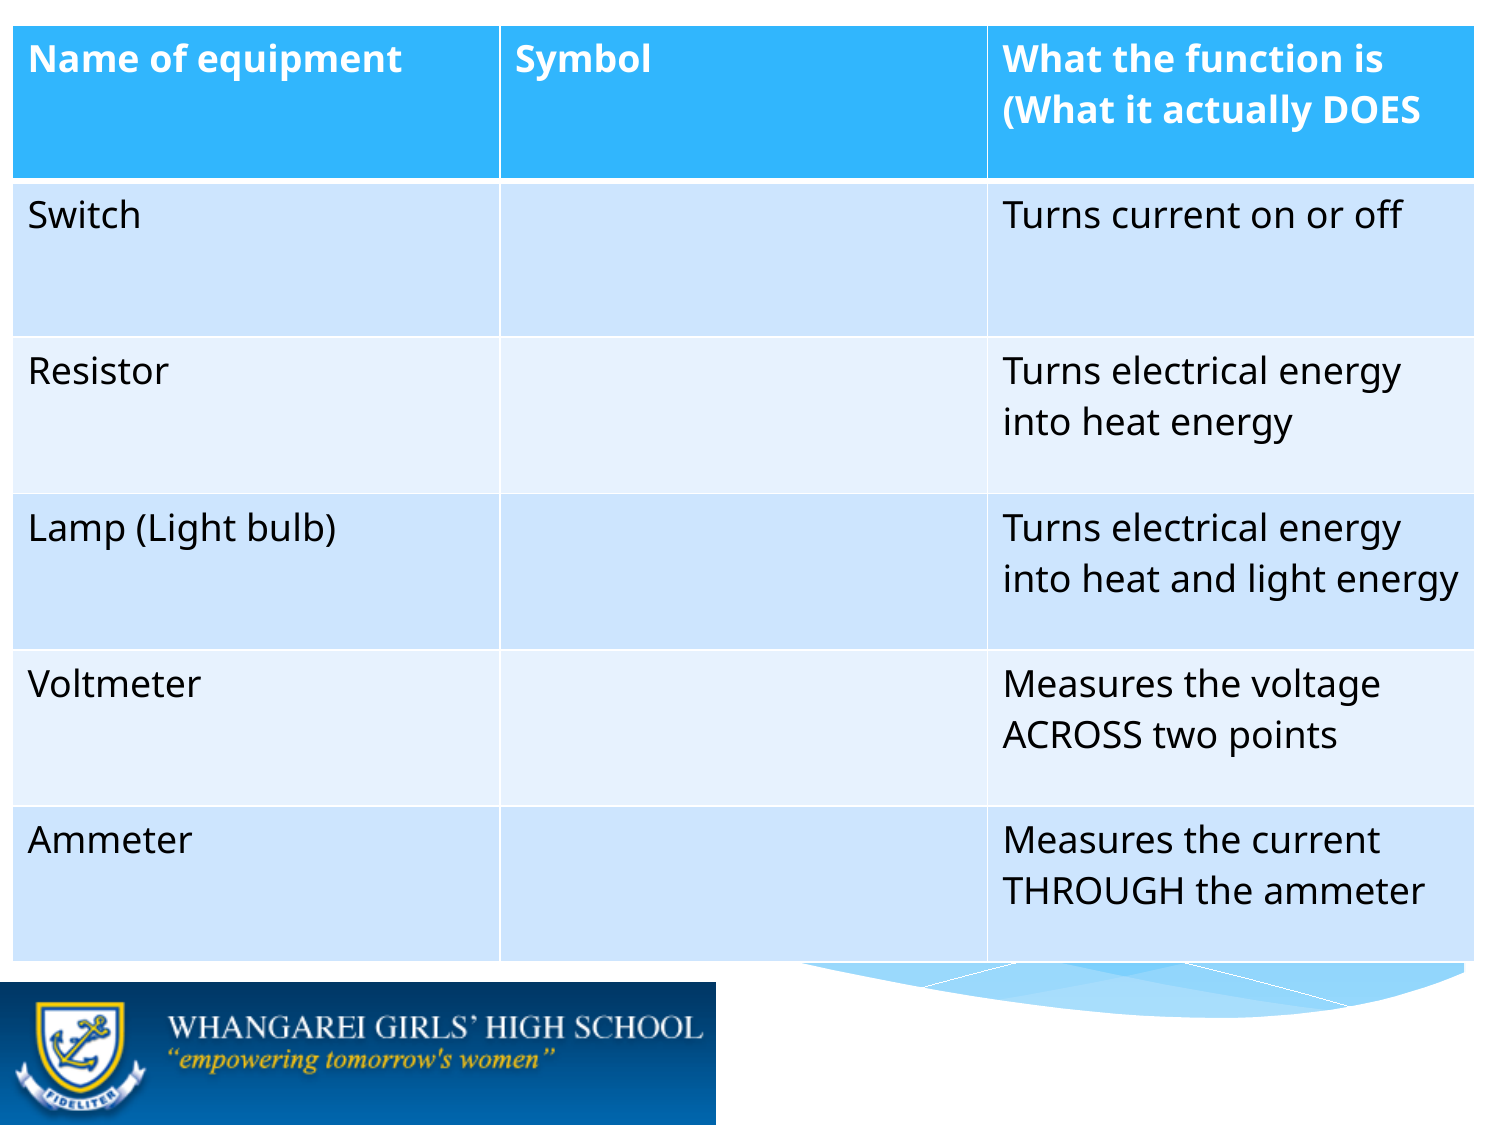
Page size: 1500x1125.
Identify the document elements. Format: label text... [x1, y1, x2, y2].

table_cell Turns electrical energy into heat energy [988, 338, 1474, 493]
table_cell Switch [13, 184, 499, 336]
table_cell [501, 651, 987, 805]
table_cell Turns current on or off [988, 184, 1474, 336]
table_cell [501, 184, 987, 336]
picture [0, 982, 716, 1125]
table_header What the function is (What it actually DOES [988, 26, 1474, 178]
table_cell Lamp (Light bulb) [13, 494, 499, 649]
table_header Name of equipment [13, 26, 499, 178]
table_cell Voltmeter [13, 651, 499, 805]
table_cell Measures the current THROUGH the ammeter [988, 807, 1474, 961]
table_cell Ammeter [13, 807, 499, 961]
table_header Symbol [501, 26, 987, 178]
table_cell Measures the voltage ACROSS two points [988, 651, 1474, 805]
table_cell Turns electrical energy into heat and light energy [988, 494, 1474, 649]
table_cell Resistor [13, 338, 499, 493]
table_cell [501, 494, 987, 649]
table_cell [501, 807, 987, 961]
table_cell [501, 338, 987, 493]
